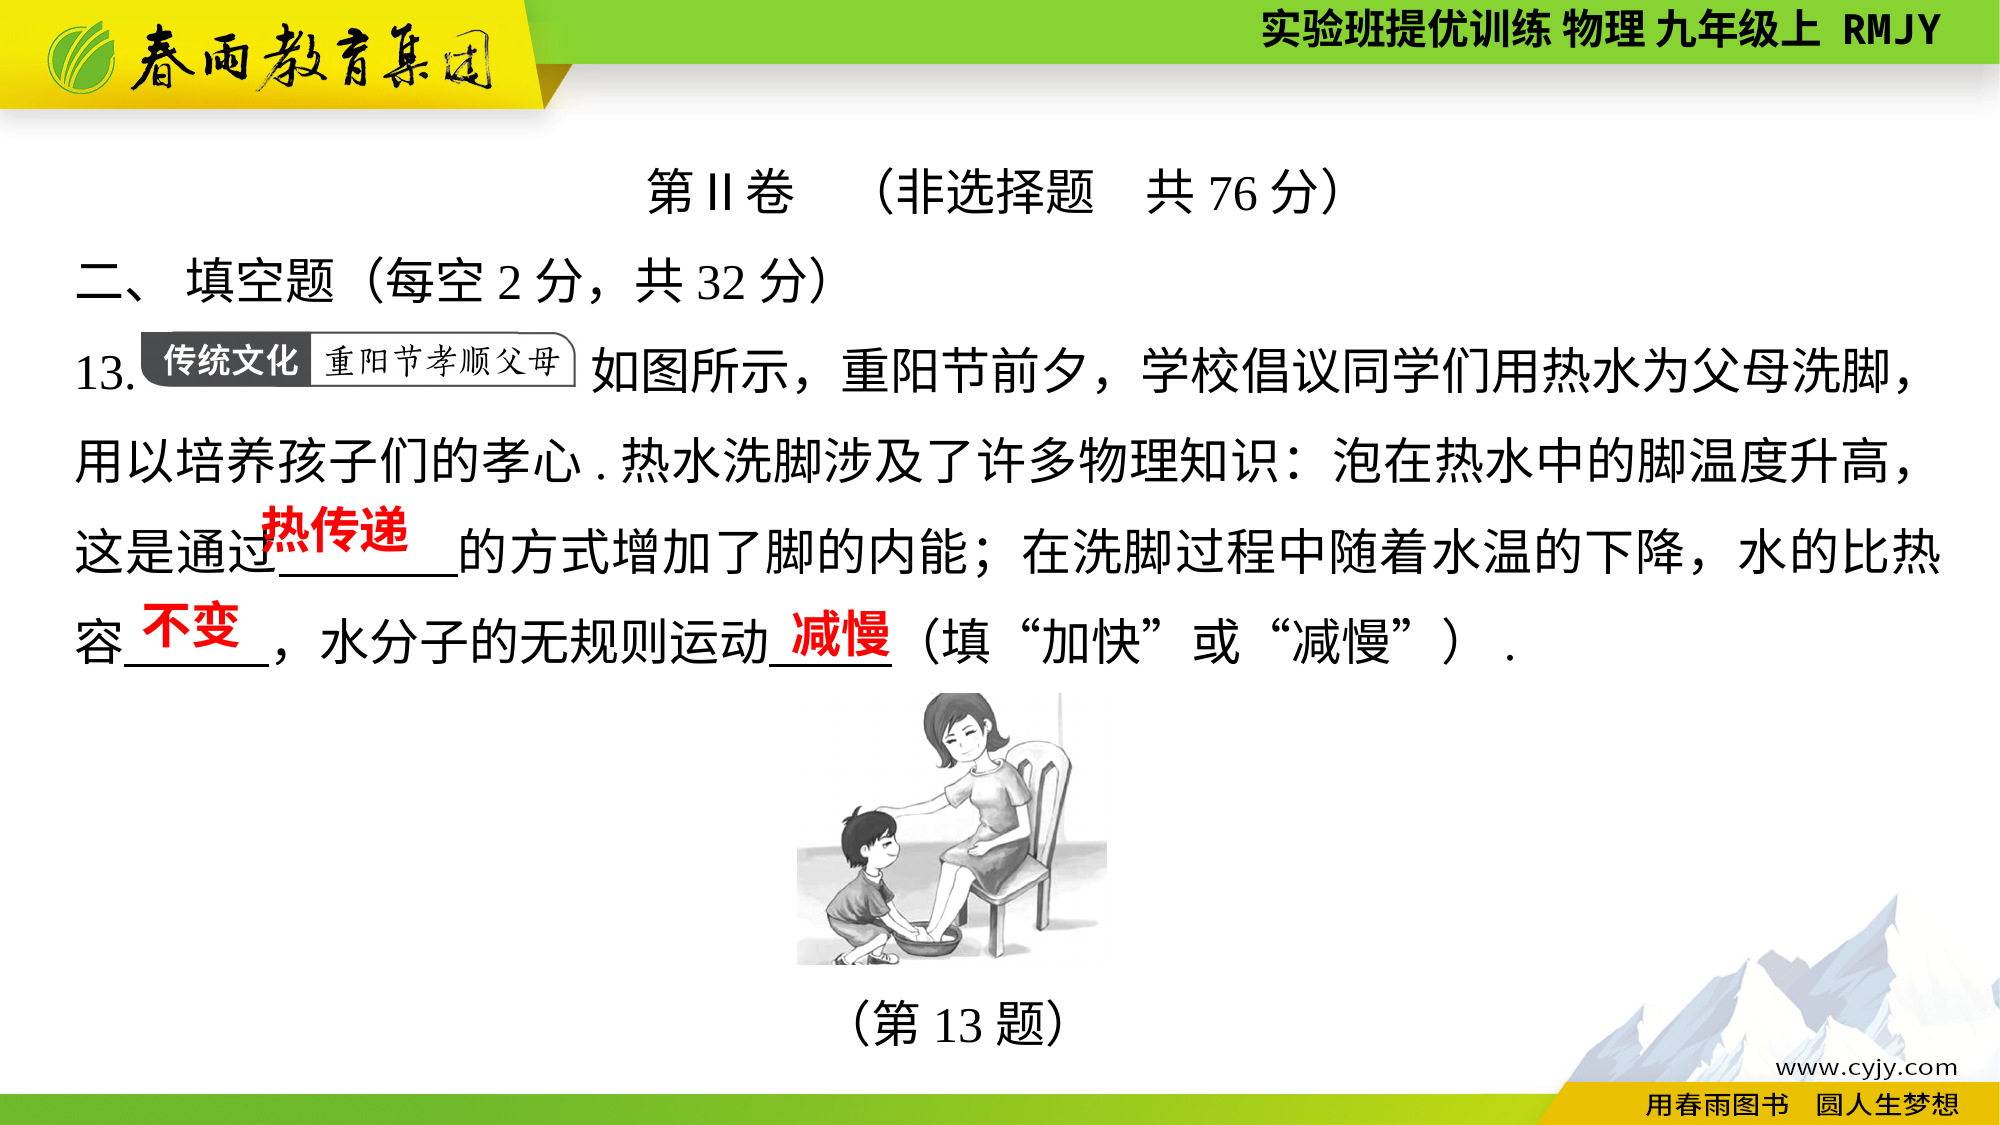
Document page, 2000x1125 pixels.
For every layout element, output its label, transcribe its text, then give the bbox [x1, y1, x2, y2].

text_box 热传递 [245, 491, 425, 567]
text_box 减慢 [776, 565, 907, 670]
text_box （第13题） [806, 985, 1110, 1060]
text_box 不变 [126, 586, 257, 661]
picture [0, 0, 2000, 1125]
list 第Ⅱ卷 （非选择题 共76分） 二、 填空题（每空2分，共32分） 13. 如图所示，重阳节前夕，学校倡议同学们用热水为父母洗脚，用以培养孩子们的孝心.热水洗脚涉及了许多物理知识：泡在热水中的脚温度升高，这是通过 的方式增加了脚的内能；在洗脚过程中随着水温的下降，水的比热容 ，水分子的无规则运动 （填“加快”或“减慢”）. [59, 122, 1957, 683]
